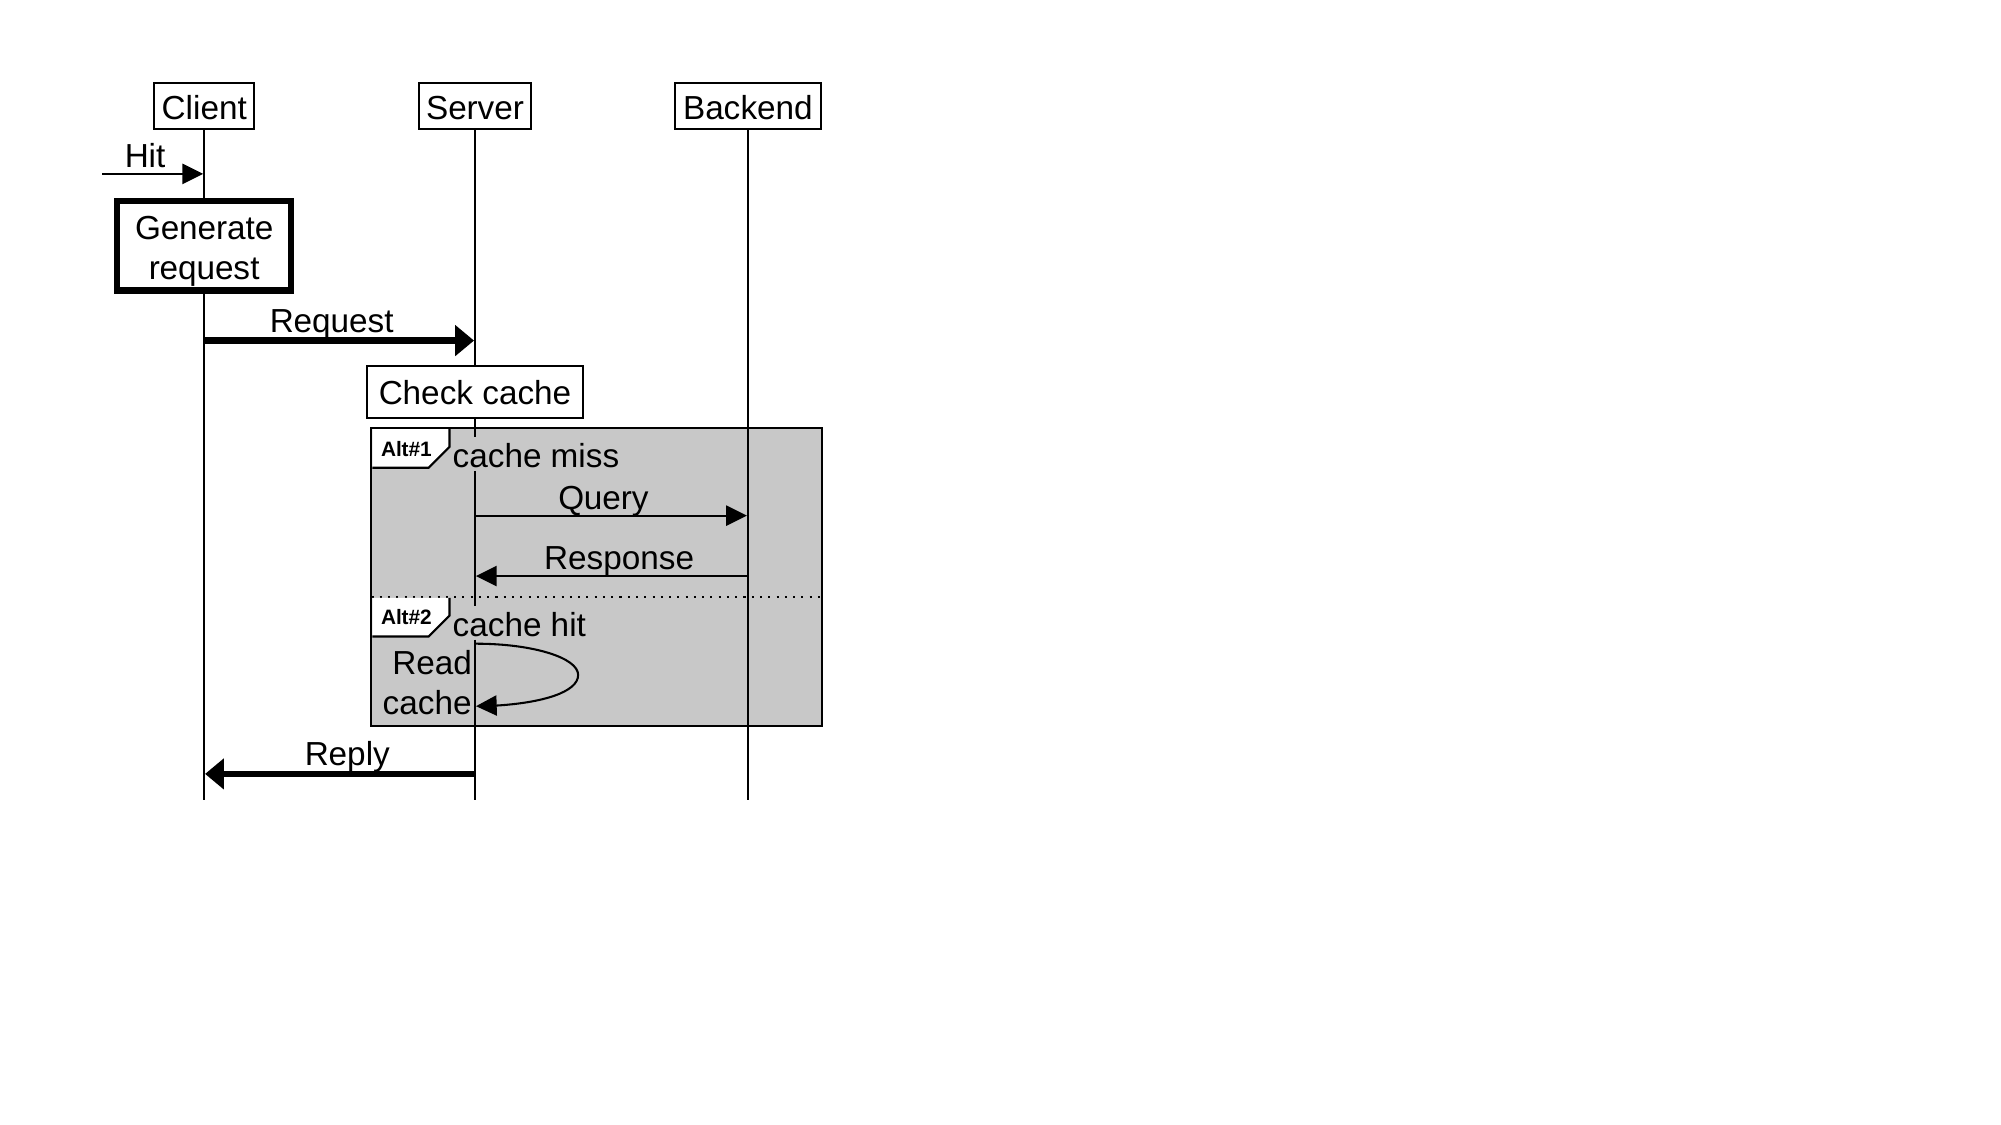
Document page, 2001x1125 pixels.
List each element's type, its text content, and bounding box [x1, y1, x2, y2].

text_box [372, 429, 451, 469]
text_box [74, 74, 865, 800]
text_box Server [418, 83, 532, 130]
text_box Alt#2 [378, 604, 434, 630]
text_box cache miss [452, 435, 624, 473]
text_box Query [556, 477, 652, 515]
text_box Alt#1 [378, 435, 434, 461]
text_box [749, 597, 822, 727]
text_box [476, 428, 747, 515]
text_box [476, 597, 747, 727]
text_box Hit [122, 135, 168, 173]
text_box [371, 597, 474, 727]
text_box cache hit [452, 604, 591, 642]
text_box [371, 597, 448, 638]
text_box [371, 428, 474, 596]
text_box [372, 597, 451, 638]
text_box Response [542, 537, 697, 575]
text_box Check cache [367, 365, 583, 418]
text_box Request [267, 299, 396, 337]
text_box Backend [674, 83, 821, 130]
text_box [476, 577, 747, 596]
text_box [371, 428, 451, 469]
text_box Reply [302, 733, 393, 771]
text_box [749, 428, 822, 596]
text_box [476, 517, 747, 575]
text_box Read cache [378, 645, 472, 717]
text_box [476, 643, 579, 716]
text_box Client [154, 83, 255, 130]
text_box Generate request [116, 200, 292, 291]
